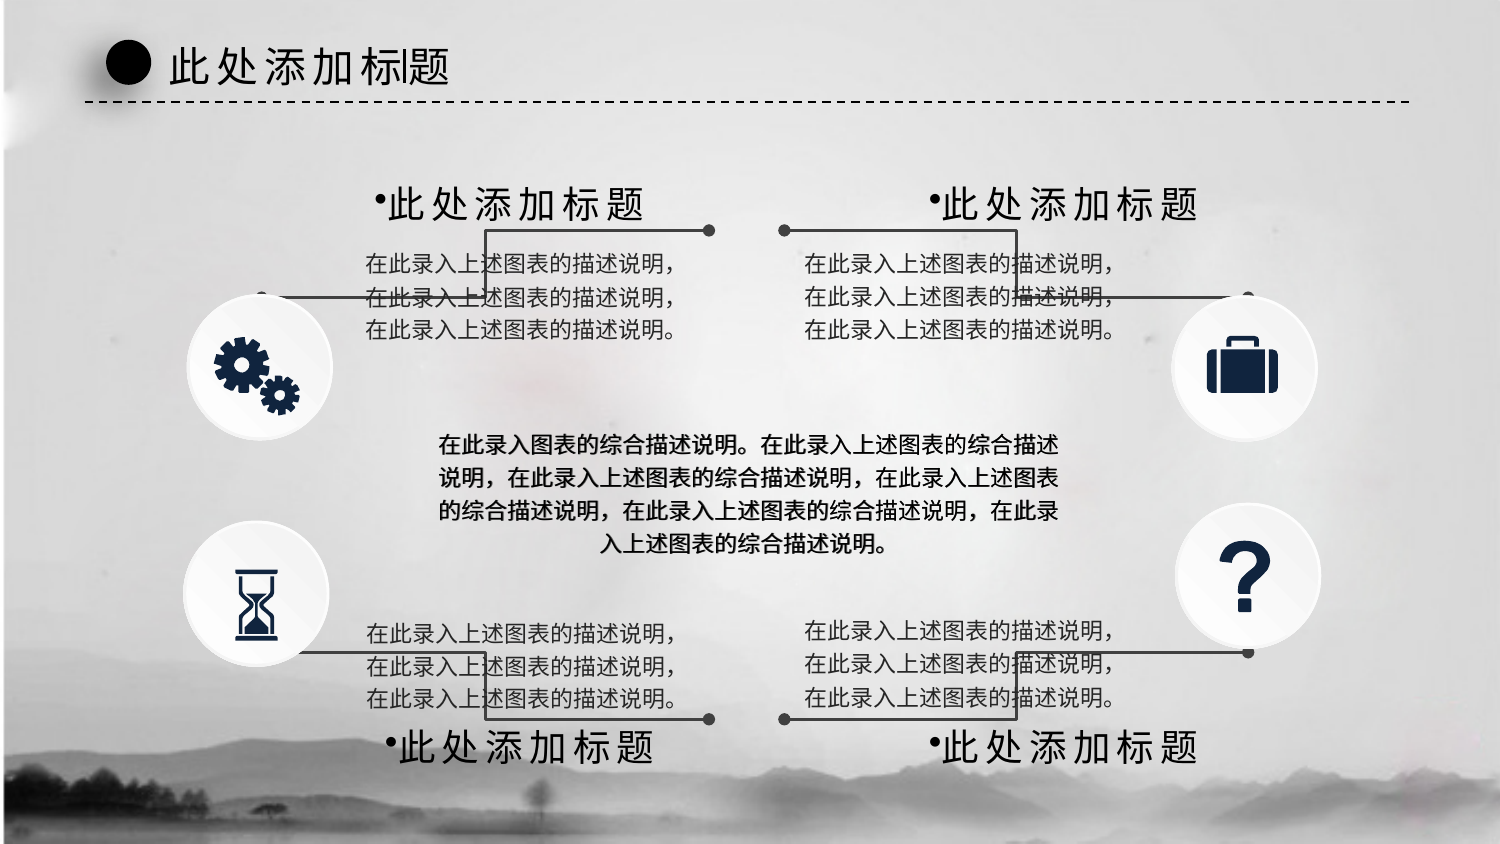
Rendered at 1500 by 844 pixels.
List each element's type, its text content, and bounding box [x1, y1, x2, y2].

text_box 在此录入上述图表的描述说明，在此录入上述图表的描述说明，在此录入上述图表的描述说明。 [793, 305, 1147, 382]
text_box 在此录入上述图表的描述说明，在此录入上述图表的描述说明，在此录入上述图表的描述说明。 [354, 305, 709, 363]
text_box 此处添加标题 [373, 728, 666, 775]
picture [0, 0, 1500, 844]
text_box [261, 651, 710, 720]
text_box 此处添加标题 [917, 180, 1210, 228]
text_box 此处添加标题 [363, 180, 656, 228]
text_box 此处添加标题 [917, 728, 1210, 775]
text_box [186, 293, 334, 441]
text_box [261, 230, 710, 298]
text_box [1171, 295, 1319, 442]
text_box [104, 37, 153, 87]
text_box 此处添加标题 [153, 33, 466, 99]
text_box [1174, 502, 1322, 650]
text_box 在此录入上述图表的描述说明，在此录入上述图表的描述说明，在此录入上述图表的描述说明。 [793, 606, 1147, 650]
text_box 在此录入图表的综合描述说明。在此录入上述图表的综合描述说明，在此录入上述图表的综合描述说明，在此录入上述图表的综合描述说明，在此录入上述图表的综合描述说明，在此录入上述图表的综合描述说明。 [425, 421, 1073, 562]
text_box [784, 230, 1249, 298]
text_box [784, 651, 1249, 720]
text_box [182, 520, 330, 667]
text_box 在此录入上述图表的描述说明，在此录入上述图表的描述说明，在此录入上述图表的描述说明。 [355, 607, 709, 651]
